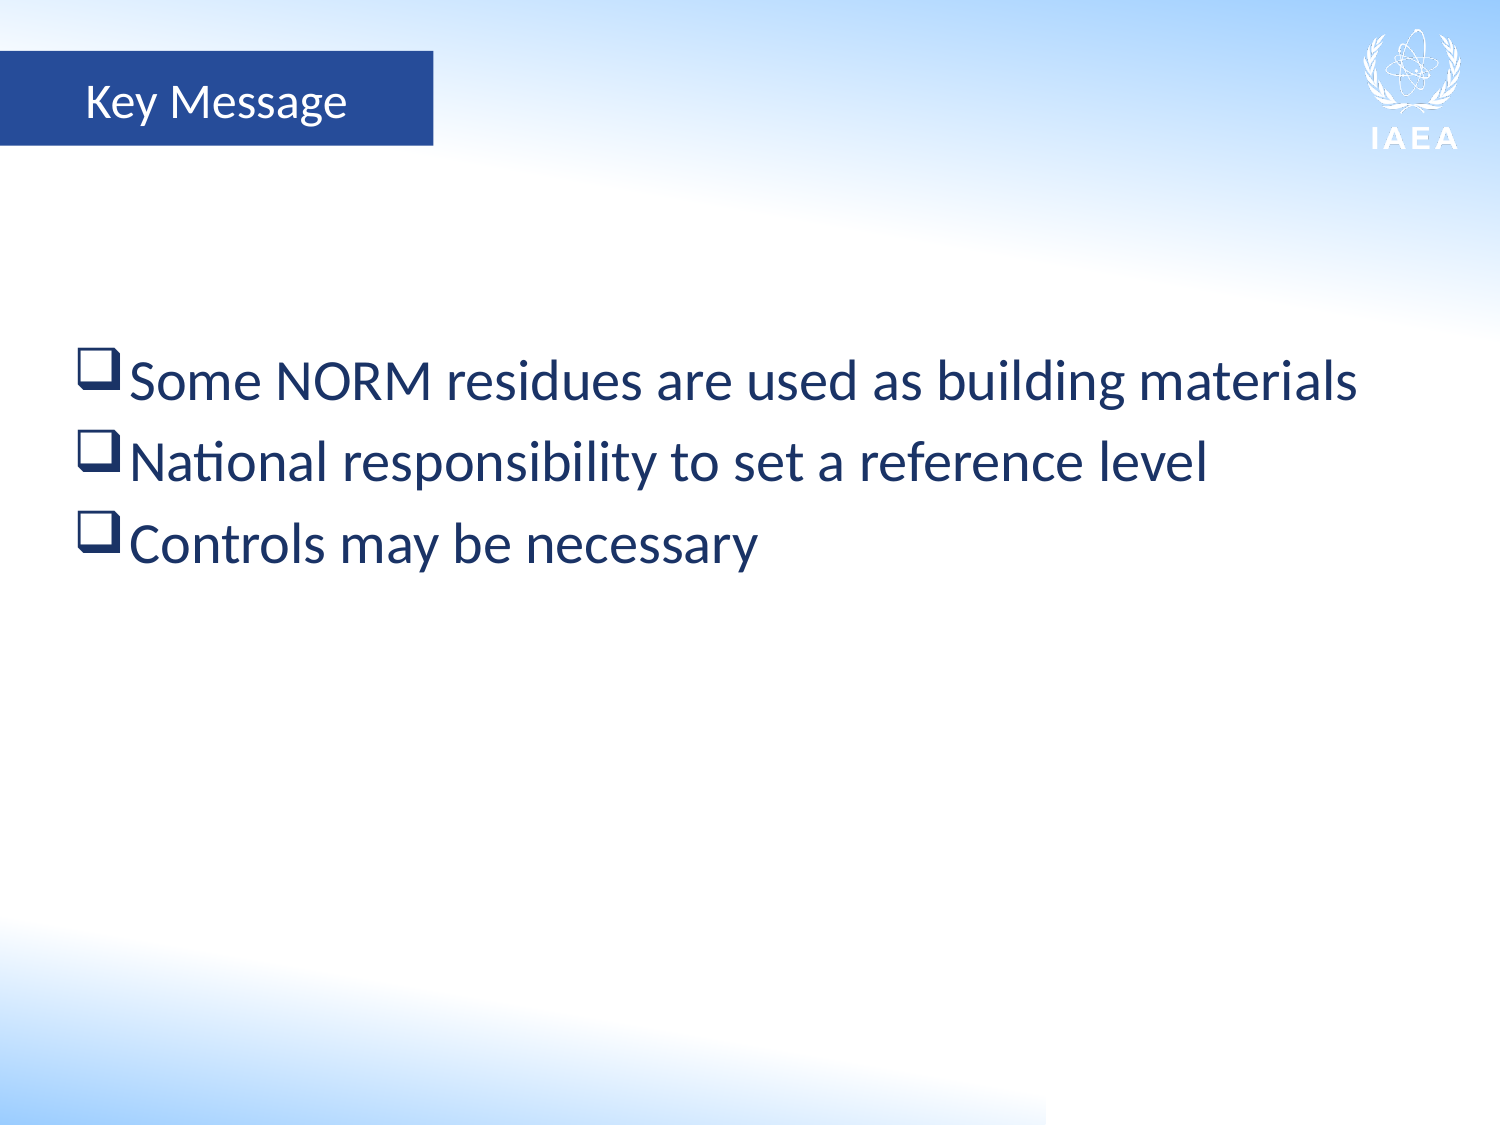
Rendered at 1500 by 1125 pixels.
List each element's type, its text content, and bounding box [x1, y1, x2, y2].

text_box Some NORM residues are used as building materials National responsibility to set a reference level Controls may be necessary [58, 334, 1488, 980]
text_box Key Message [0, 49, 435, 148]
picture [1363, 29, 1461, 149]
